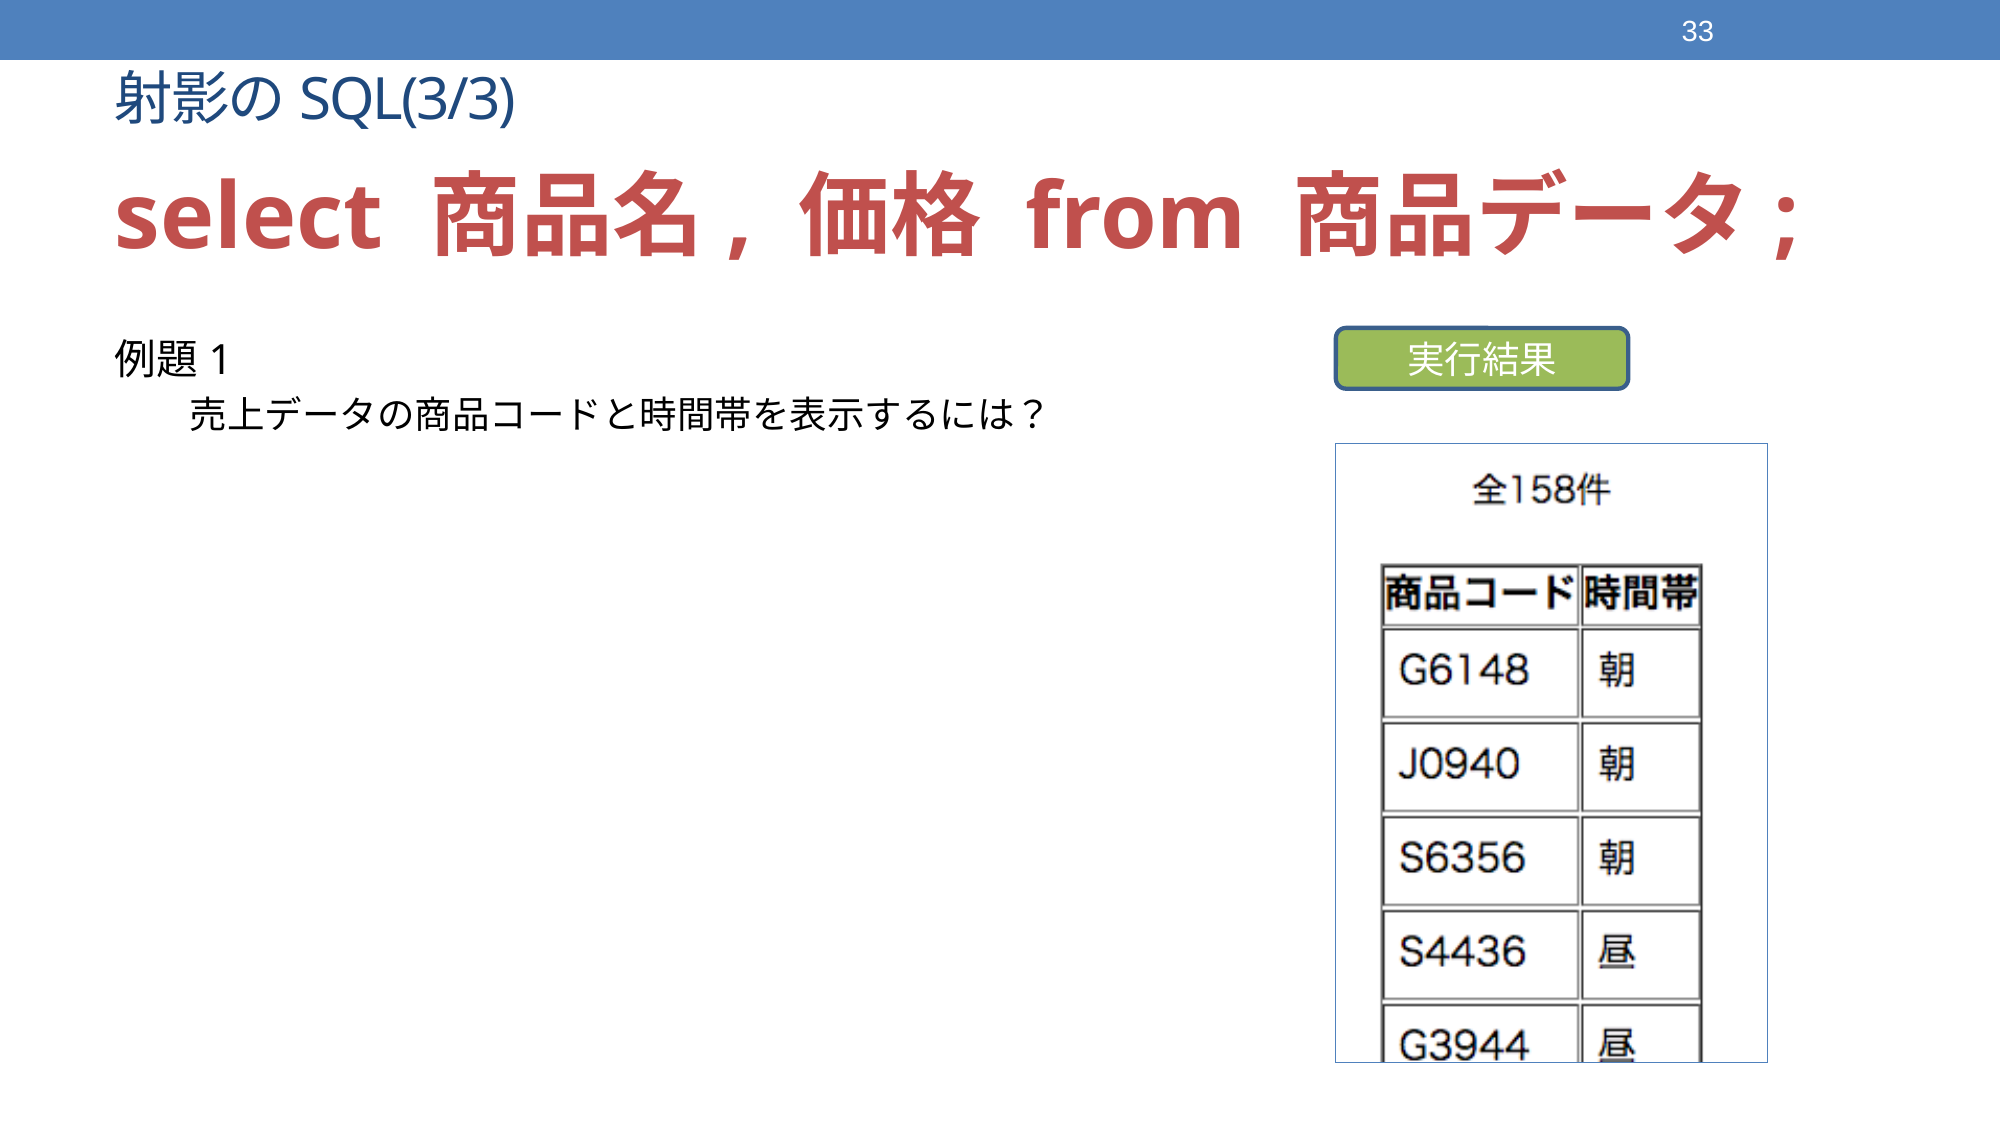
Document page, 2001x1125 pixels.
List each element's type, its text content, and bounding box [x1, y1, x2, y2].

picture [1335, 443, 1768, 1063]
slide_number 33 [1666, 3, 1900, 57]
title 射影のSQL(3/3) [99, 59, 1900, 133]
list select 商品名, 価格 from 商品データ; 例題1 売上データの商品コードと時間帯を表示するには？ [99, 149, 1900, 1063]
text_box 実行結果 [1333, 325, 1631, 391]
